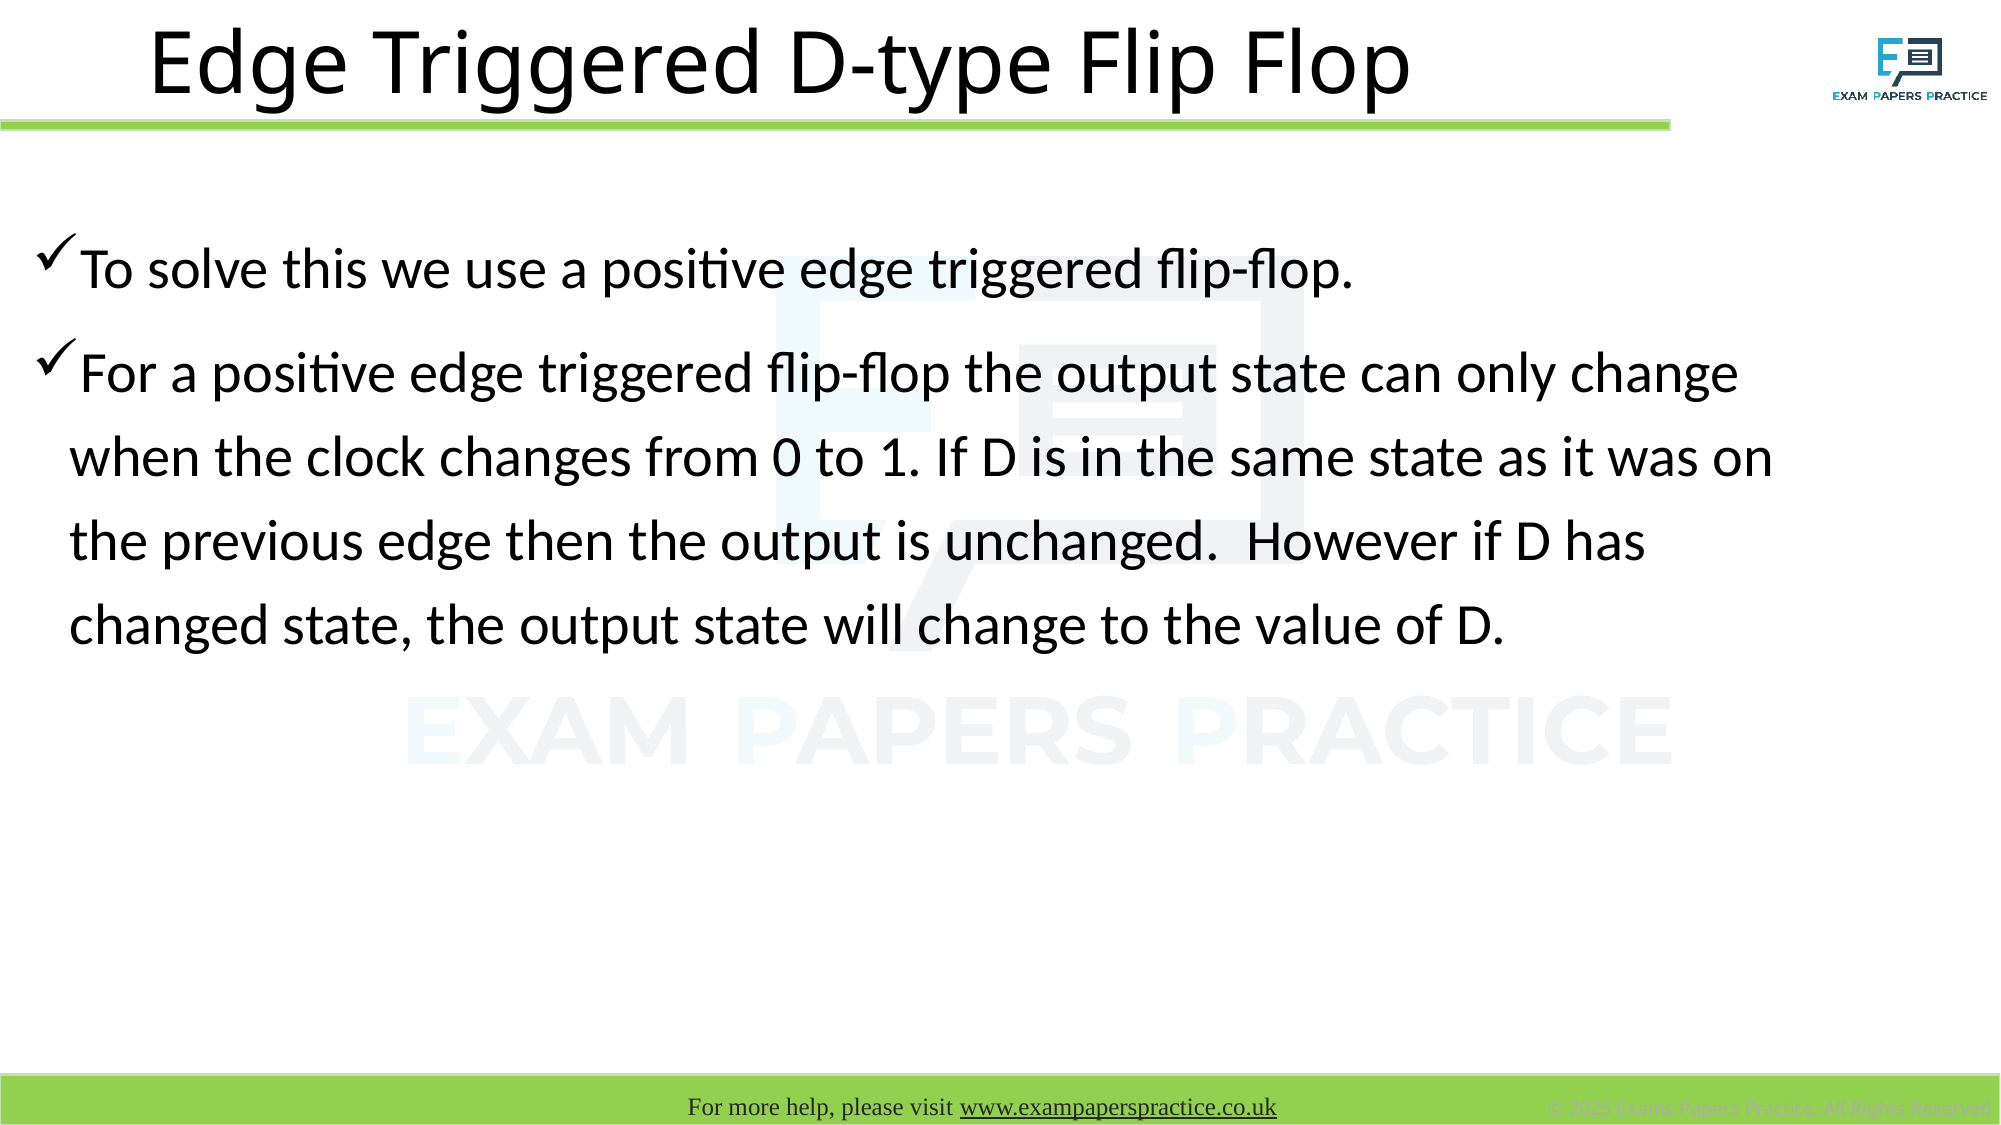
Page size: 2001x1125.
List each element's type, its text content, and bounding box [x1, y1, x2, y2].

title Edge Triggered D-type Flip Flop [132, 11, 1858, 121]
list To solve this we use a positive edge triggered flip-flop. For a positive edge triggered flip-flop the output state can only change when the clock changes from 0 to 1. If D is in the same state as it was on the previous edge then the output is unchanged. However if D has changed state, the output state will change to the value of D. [17, 208, 1834, 991]
